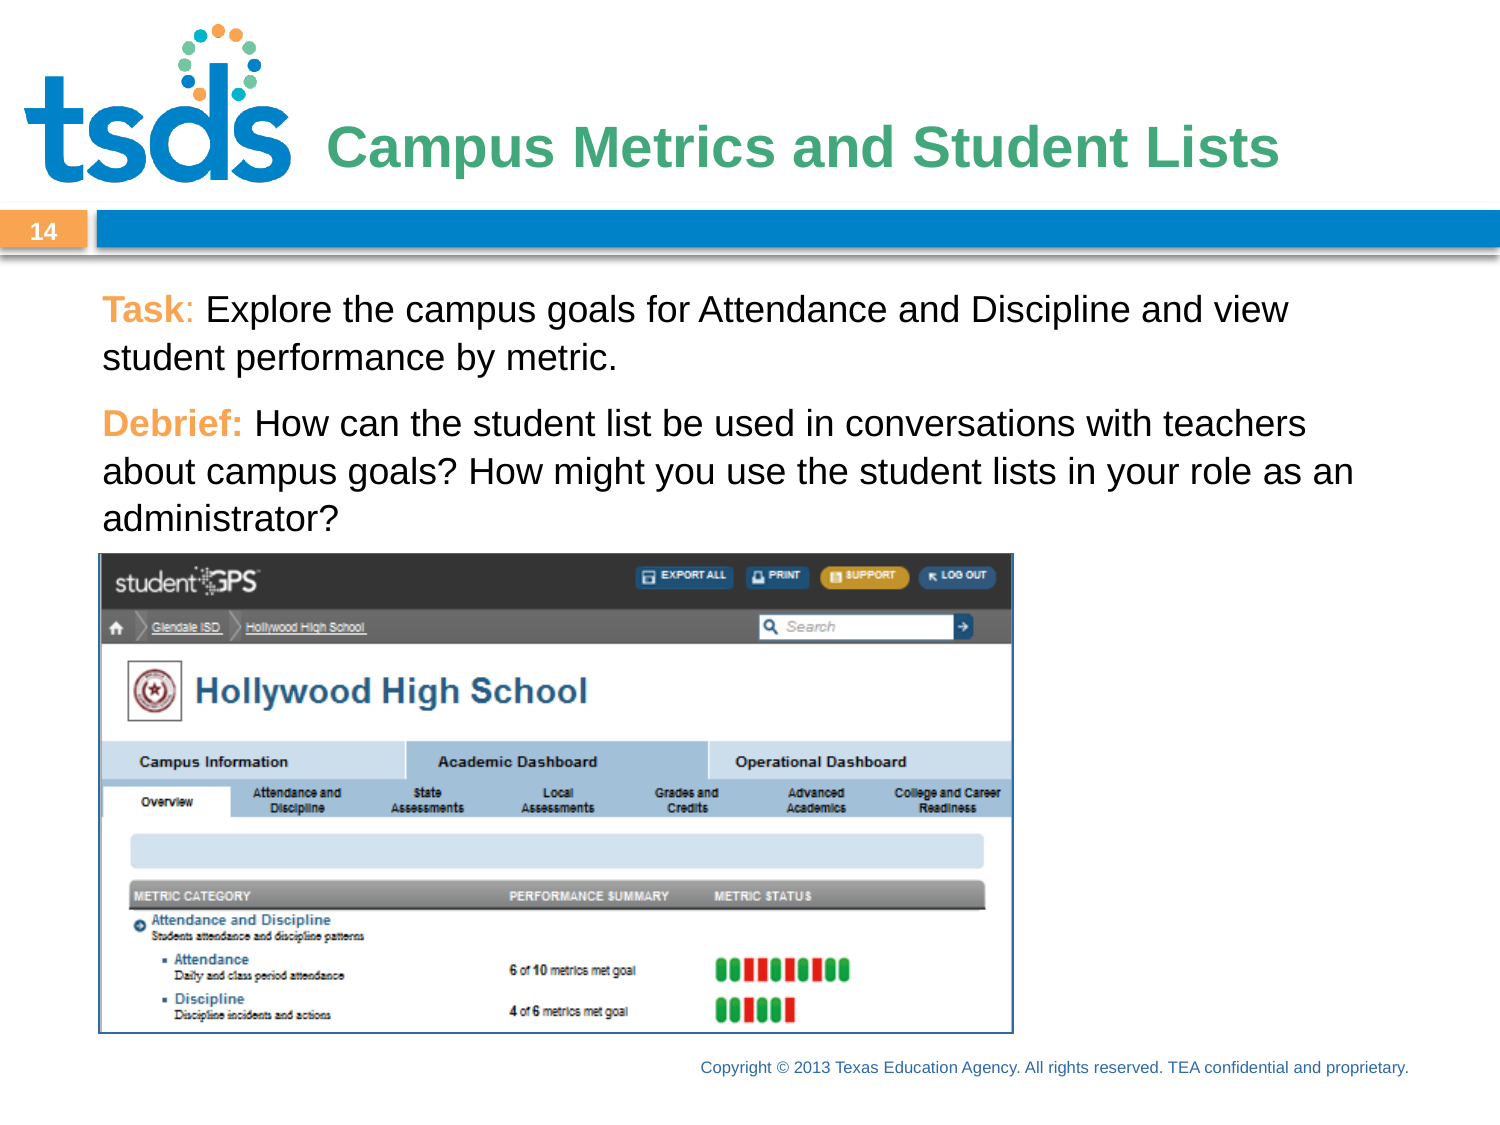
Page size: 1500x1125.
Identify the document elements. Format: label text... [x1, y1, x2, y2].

picture [24, 24, 291, 191]
title Campus Metrics and Student Lists [311, 75, 1437, 213]
list Task: Explore the campus goals for Attendance and Discipline and view student performance by metric. Debrief: How can the student list be used in conversations with teachers about campus goals? How might you use the student lists in your role as an administrator? [87, 275, 1425, 1013]
slide_number 13 [0, 210, 88, 251]
picture [99, 553, 1013, 1033]
